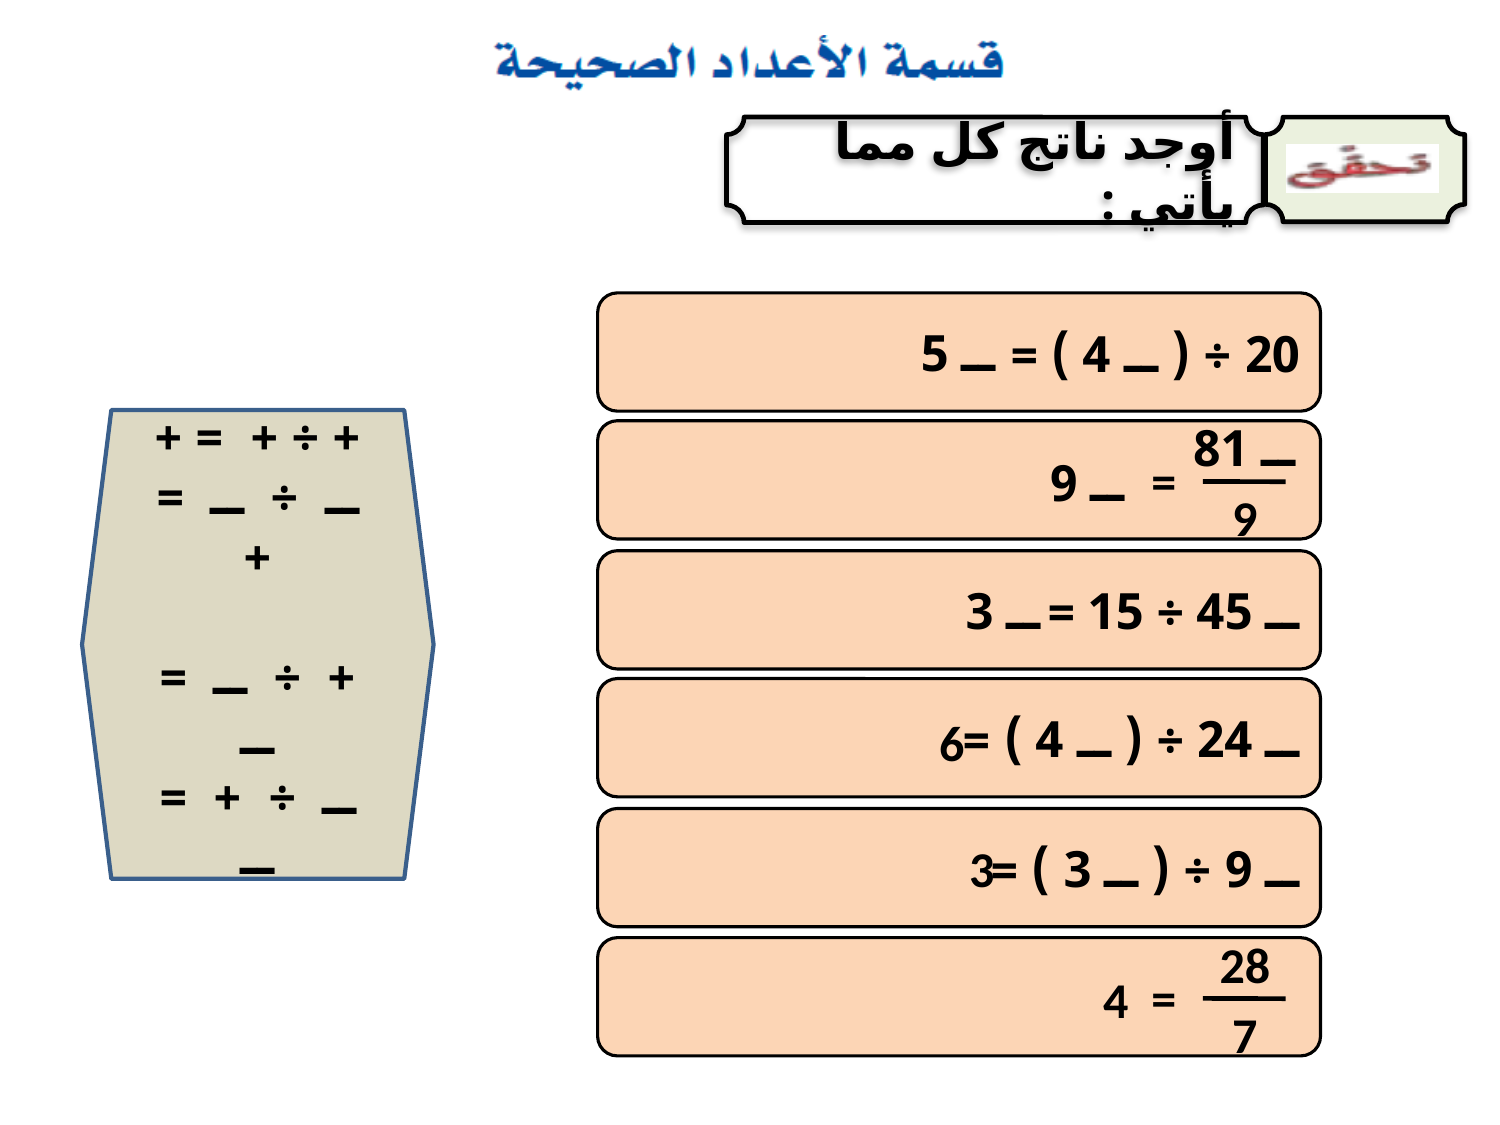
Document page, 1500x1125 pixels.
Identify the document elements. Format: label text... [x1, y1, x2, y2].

text_box ــ 5 [890, 316, 1027, 387]
text_box 3 [913, 831, 1050, 903]
picture [492, 34, 1008, 92]
text_box ــ 3 [935, 574, 1072, 645]
text_box ــ 45 ÷ 15 = [597, 560, 1321, 669]
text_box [597, 927, 1321, 1069]
text_box ــ 24 ÷ ( ــ 4 ) = [597, 678, 1321, 797]
text_box 20 ÷ ( ــ 4 ) = [597, 292, 1321, 409]
text_box ــ 9 ÷ ( ــ 3 ) = [597, 808, 1321, 926]
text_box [597, 410, 1321, 553]
text_box + ÷ + = + ــ ÷ ــ = + + ÷ ــ = ــ ــ ÷ + = ــ [79, 407, 436, 881]
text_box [726, 116, 1466, 223]
text_box 6 [884, 706, 1020, 777]
